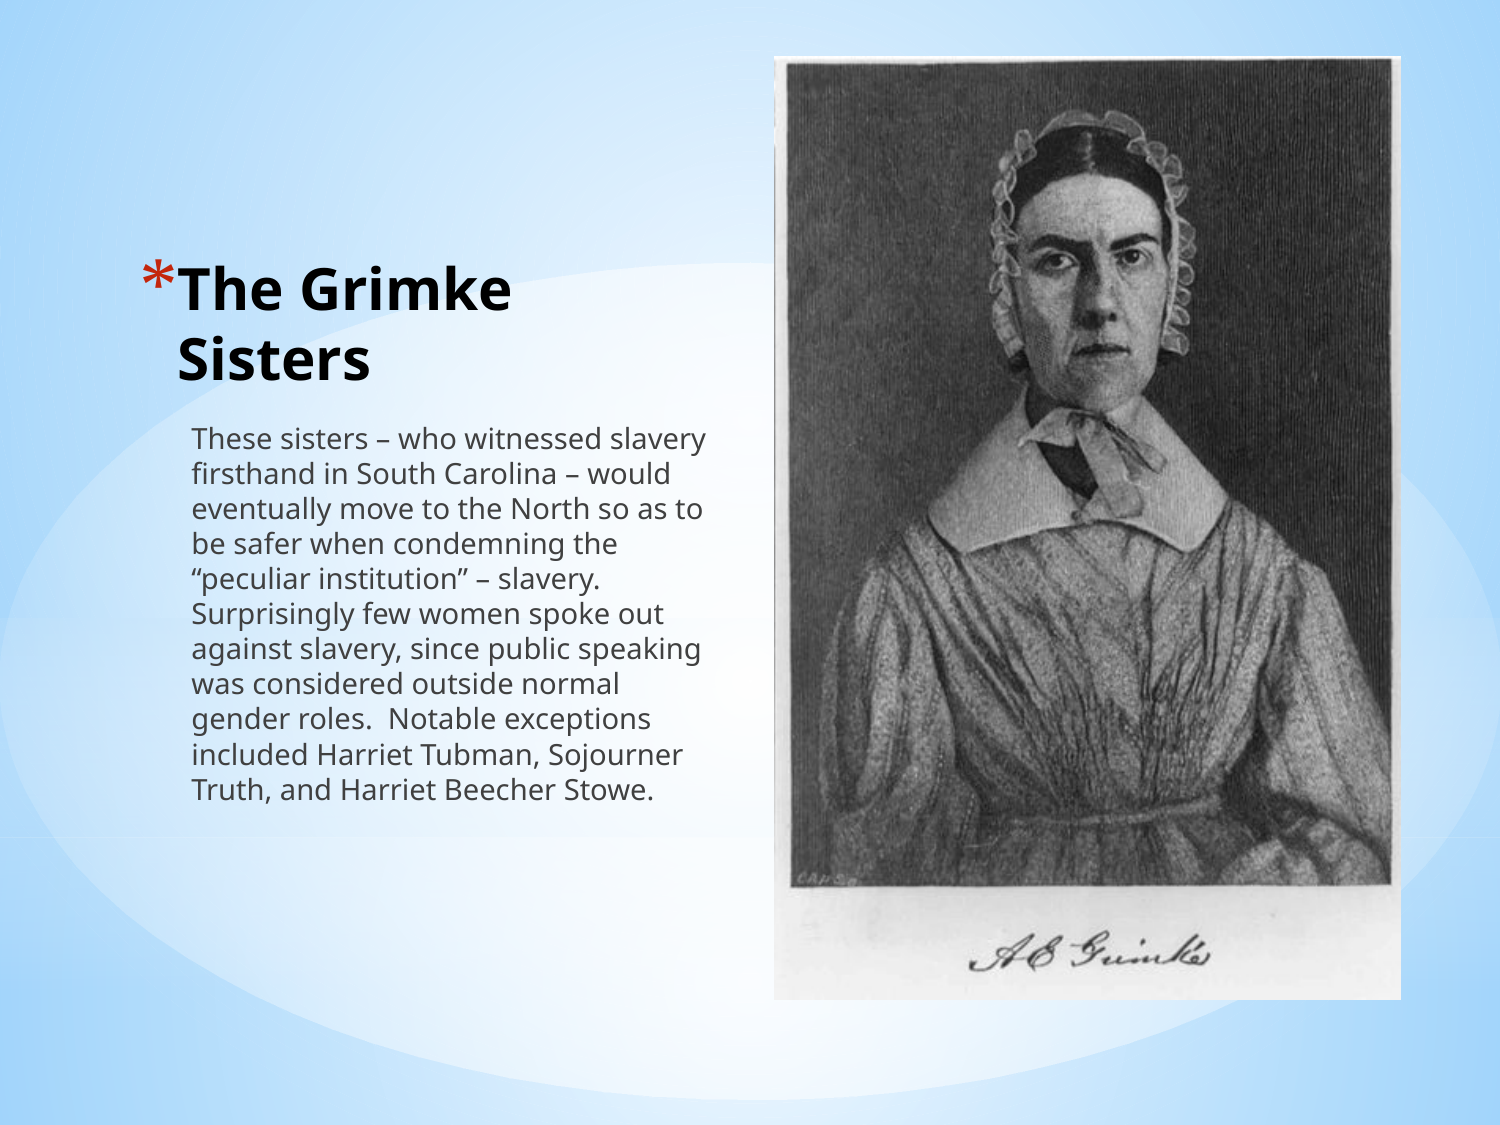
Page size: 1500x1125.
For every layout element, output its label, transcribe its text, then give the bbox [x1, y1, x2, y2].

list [774, 56, 1401, 1001]
list These sisters – who witnessed slavery firsthand in South Carolina – would eventually move to the North so as to be safer when condemning the “peculiar institution” – slavery. Surprisingly few women spoke out against slavery, since public speaking was considered outside normal gender roles. Notable exceptions included Harriet Tubman, Sojourner Truth, and Harriet Beecher Stowe. [176, 412, 733, 925]
title The Grimke Sisters [125, 262, 722, 400]
